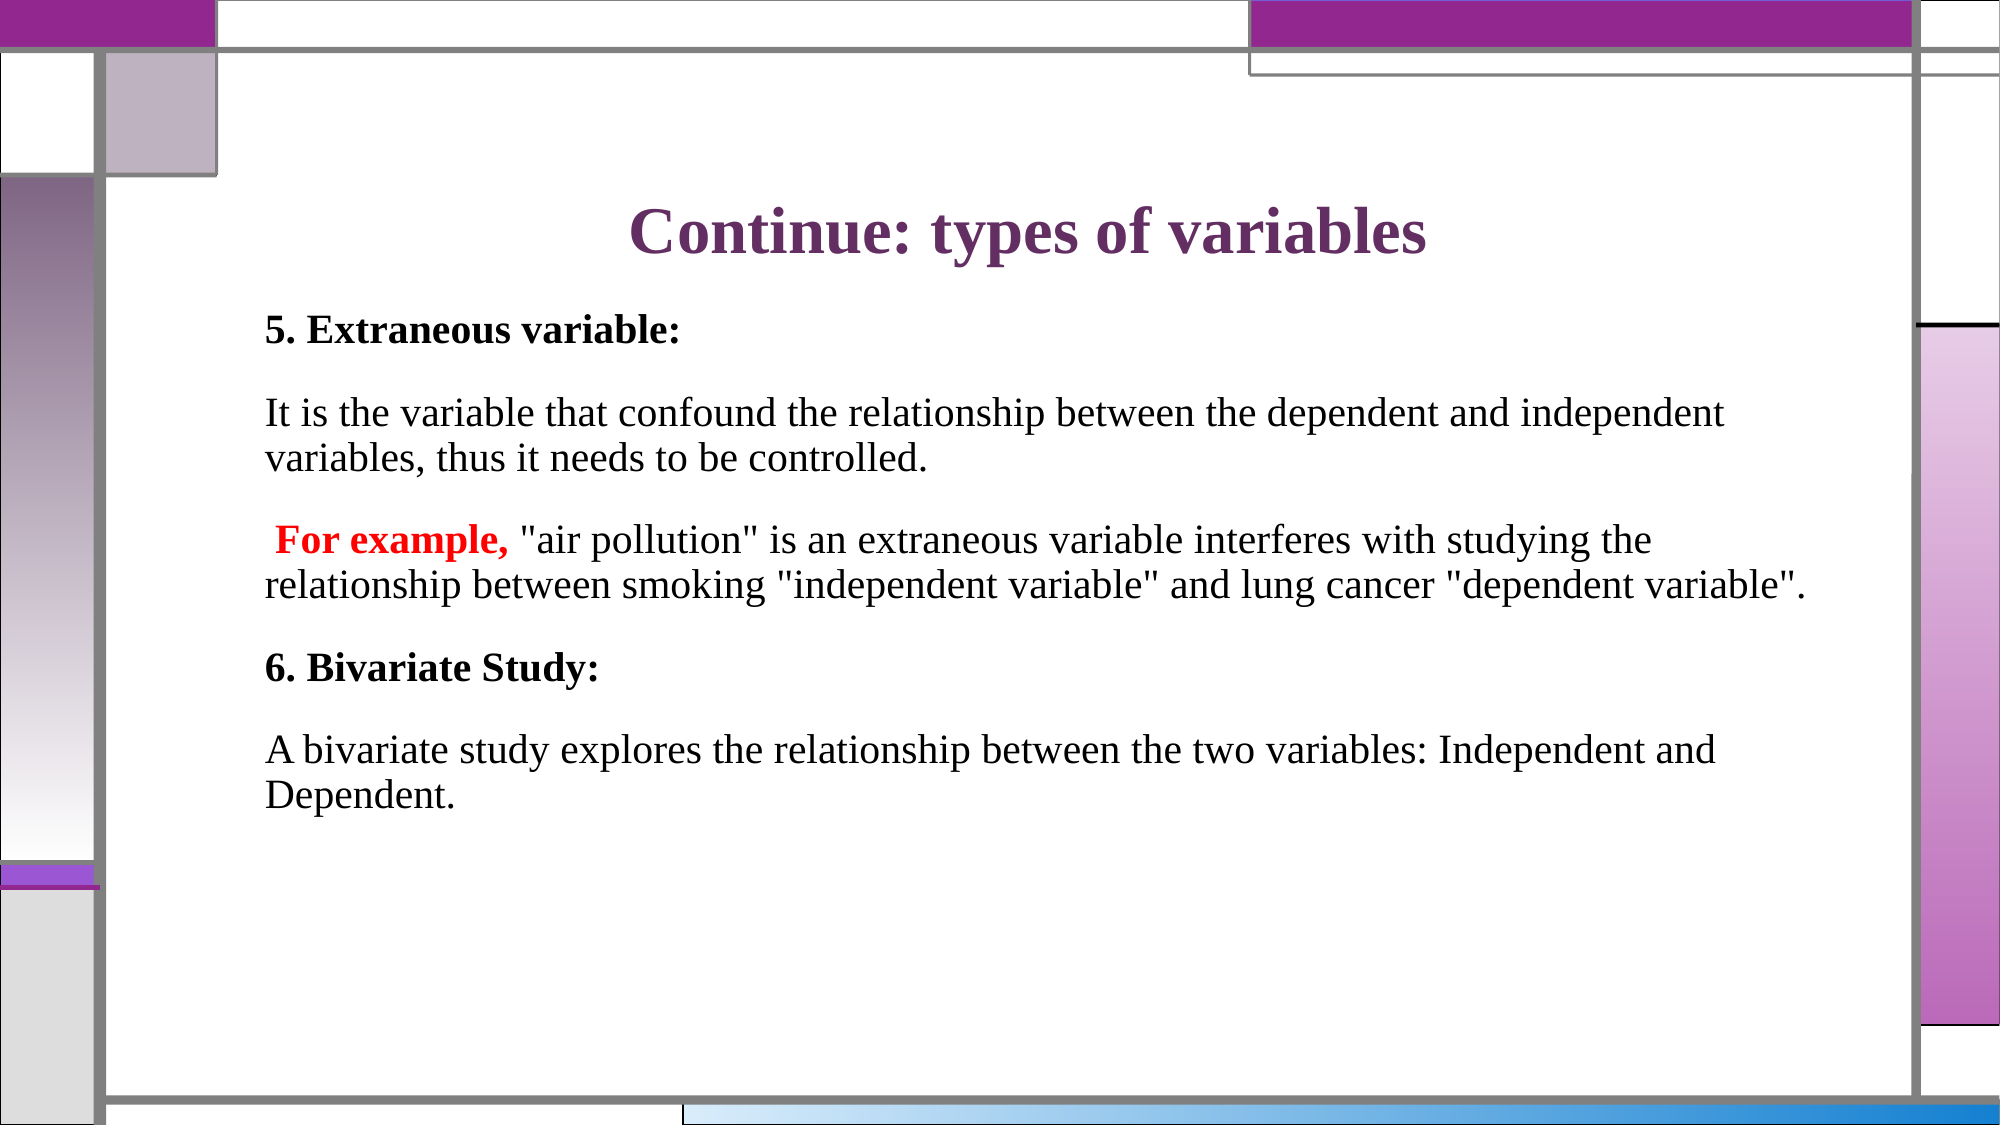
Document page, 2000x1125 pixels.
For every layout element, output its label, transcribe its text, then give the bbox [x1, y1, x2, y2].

title Continue: types of variables [249, 87, 1825, 275]
list 5. Extraneous variable: It is the variable that confound the relationship between the dependent and independent variables, thus it needs to be controlled. For example, "air pollution" is an extraneous variable interferes with studying the relationship between smoking "independent variable" and lung cancer "dependent variable". 6. Bivariate Study: A bivariate study explores the relationship between the two variables: Independent and Dependent. [249, 299, 1825, 988]
